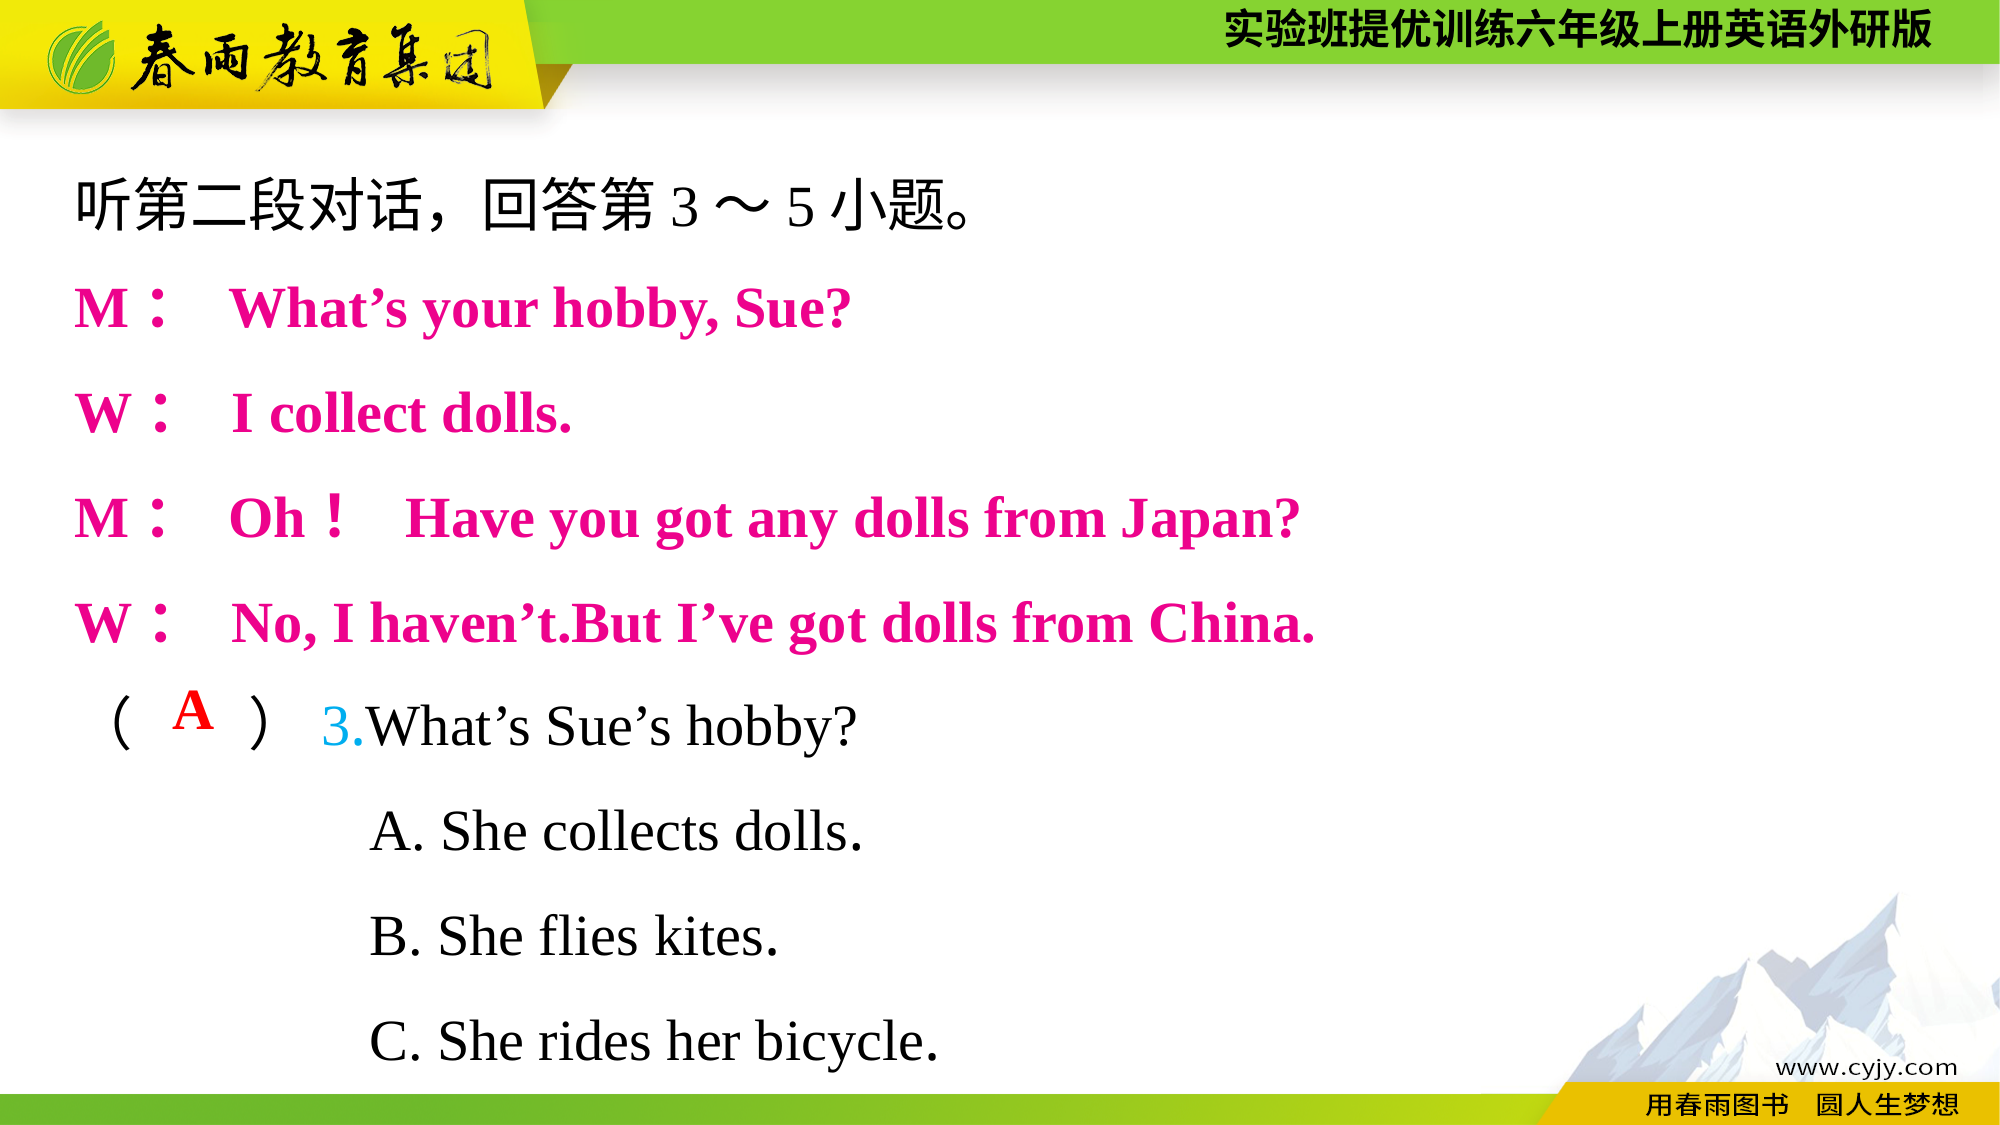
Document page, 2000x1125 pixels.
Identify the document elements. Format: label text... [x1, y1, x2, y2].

text_box M： What’s your hobby, Sue? W： I collect dolls. M： Oh！ Have you got any dolls from Japan? W： No, I haven’t.But I’ve got dolls from China. [59, 227, 1944, 644]
text_box A [157, 664, 230, 749]
list 听第二段对话，回答第3～5小题。 [59, 125, 1944, 227]
picture [0, 0, 2000, 1125]
text_box （ ）3.What’s Sue’s hobby? A. She collects dolls. B. She flies kites. C. She rides her bicycle. [59, 644, 1944, 1080]
